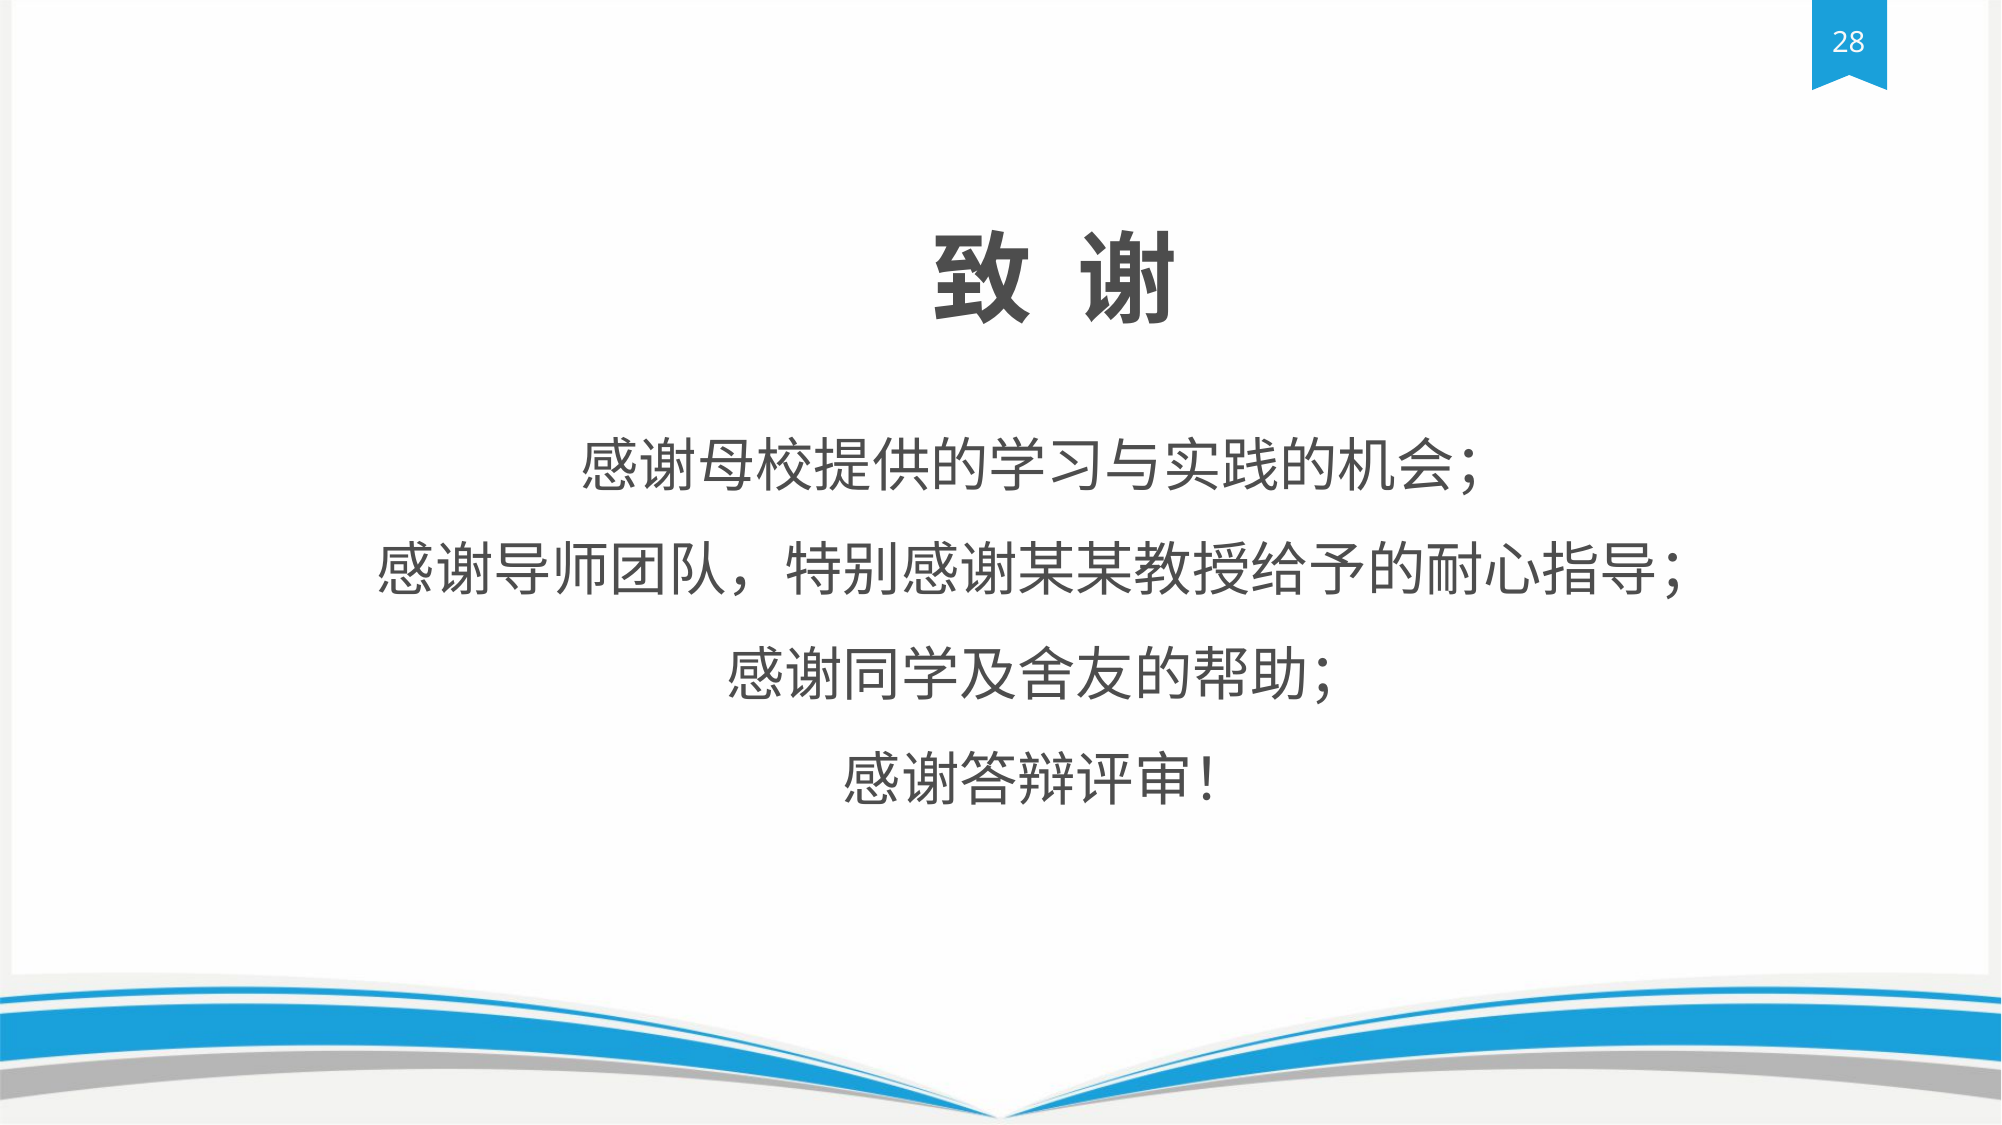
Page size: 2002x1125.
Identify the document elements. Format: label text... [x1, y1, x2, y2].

text_box 致 谢 [917, 208, 1193, 343]
text_box 感谢母校提供的学习与实践的机会； 感谢导师团队，特别感谢某某教授给予的耐心指导； 感谢同学及舍友的帮助； 感谢答辩评审！ [183, 385, 1910, 820]
picture [0, 0, 2002, 1125]
